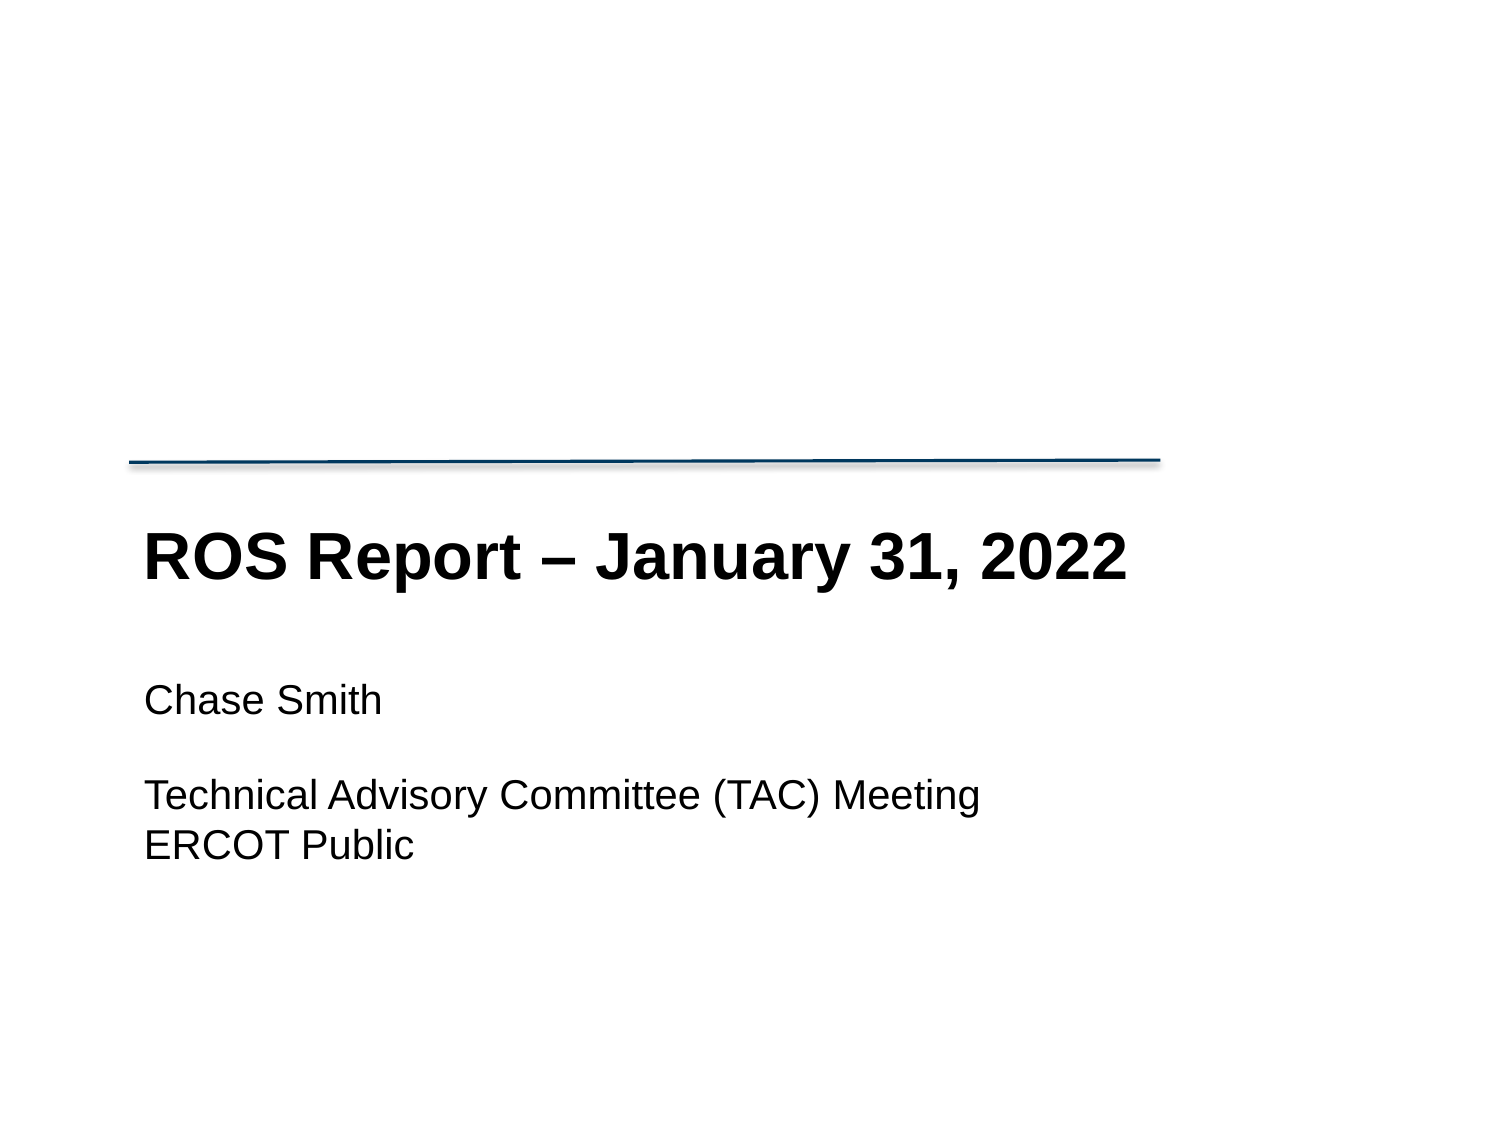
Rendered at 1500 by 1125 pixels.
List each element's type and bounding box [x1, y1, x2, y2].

text_box [128, 459, 1367, 890]
